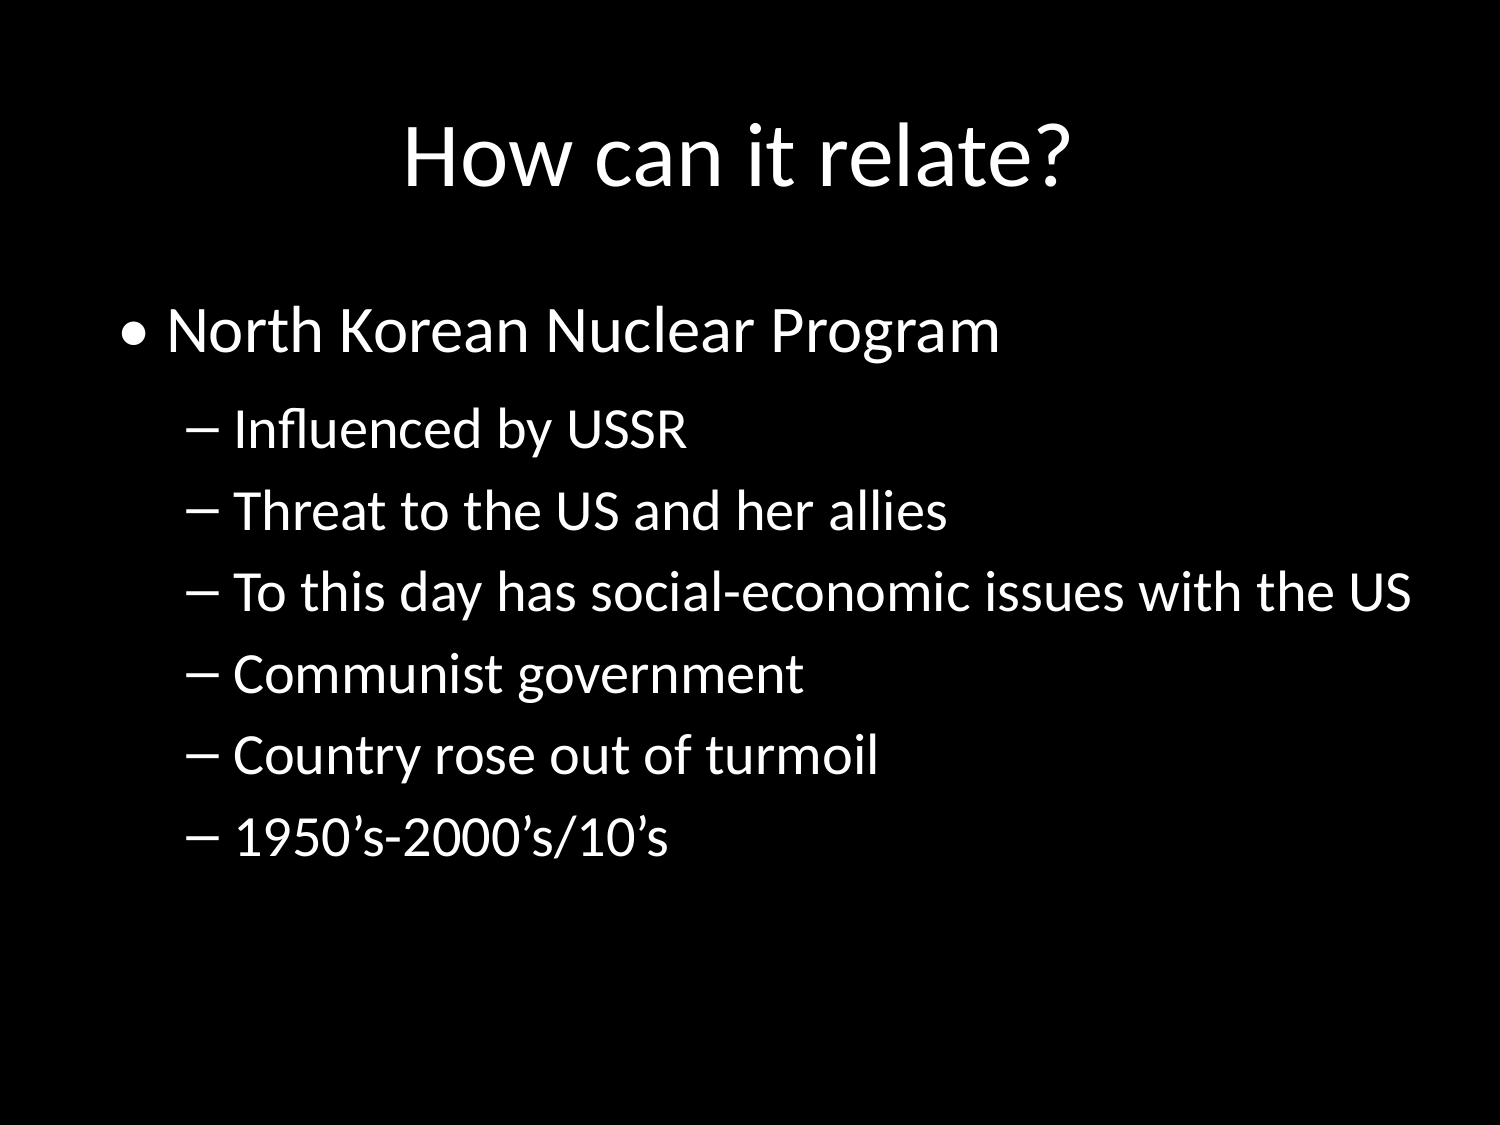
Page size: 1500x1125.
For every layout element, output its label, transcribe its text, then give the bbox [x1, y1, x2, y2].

text_box • North Korean Nuclear Program [102, 278, 1017, 419]
title How can it relate? [75, 56, 1425, 244]
list Influenced by USSR Threat to the US and her allies To this day has social-economic issues with the US Communist government Country rose out of turmoil 1950’s-2000’s/10’s [96, 382, 1447, 1125]
